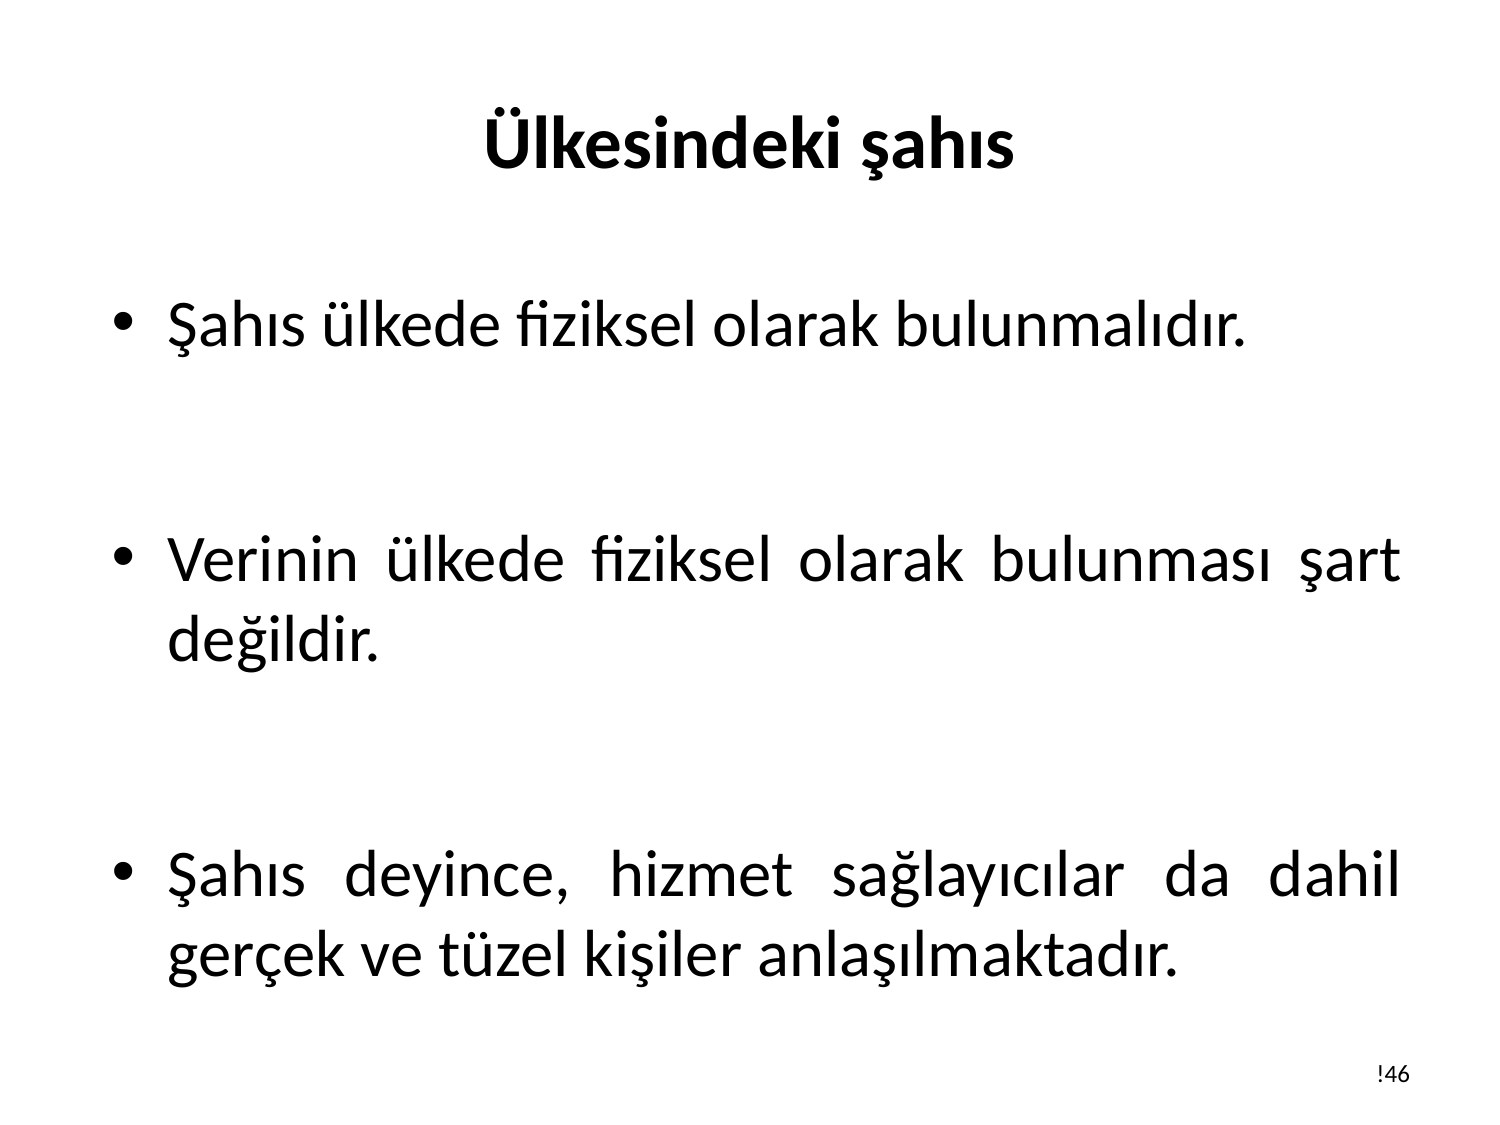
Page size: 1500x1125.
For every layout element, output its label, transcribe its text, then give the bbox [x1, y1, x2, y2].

slide_number !46 [1074, 1042, 1425, 1103]
list Şahıs ülkede fiziksel olarak bulunmalıdır. Verinin ülkede fiziksel olarak bulunması şart değildir. Şahıs deyince, hizmet sağlayıcılar da dahil gerçek ve tüzel kişiler anlaşılmaktadır. [96, 272, 1418, 1016]
title Ülkesindeki şahıs [74, 44, 1426, 233]
